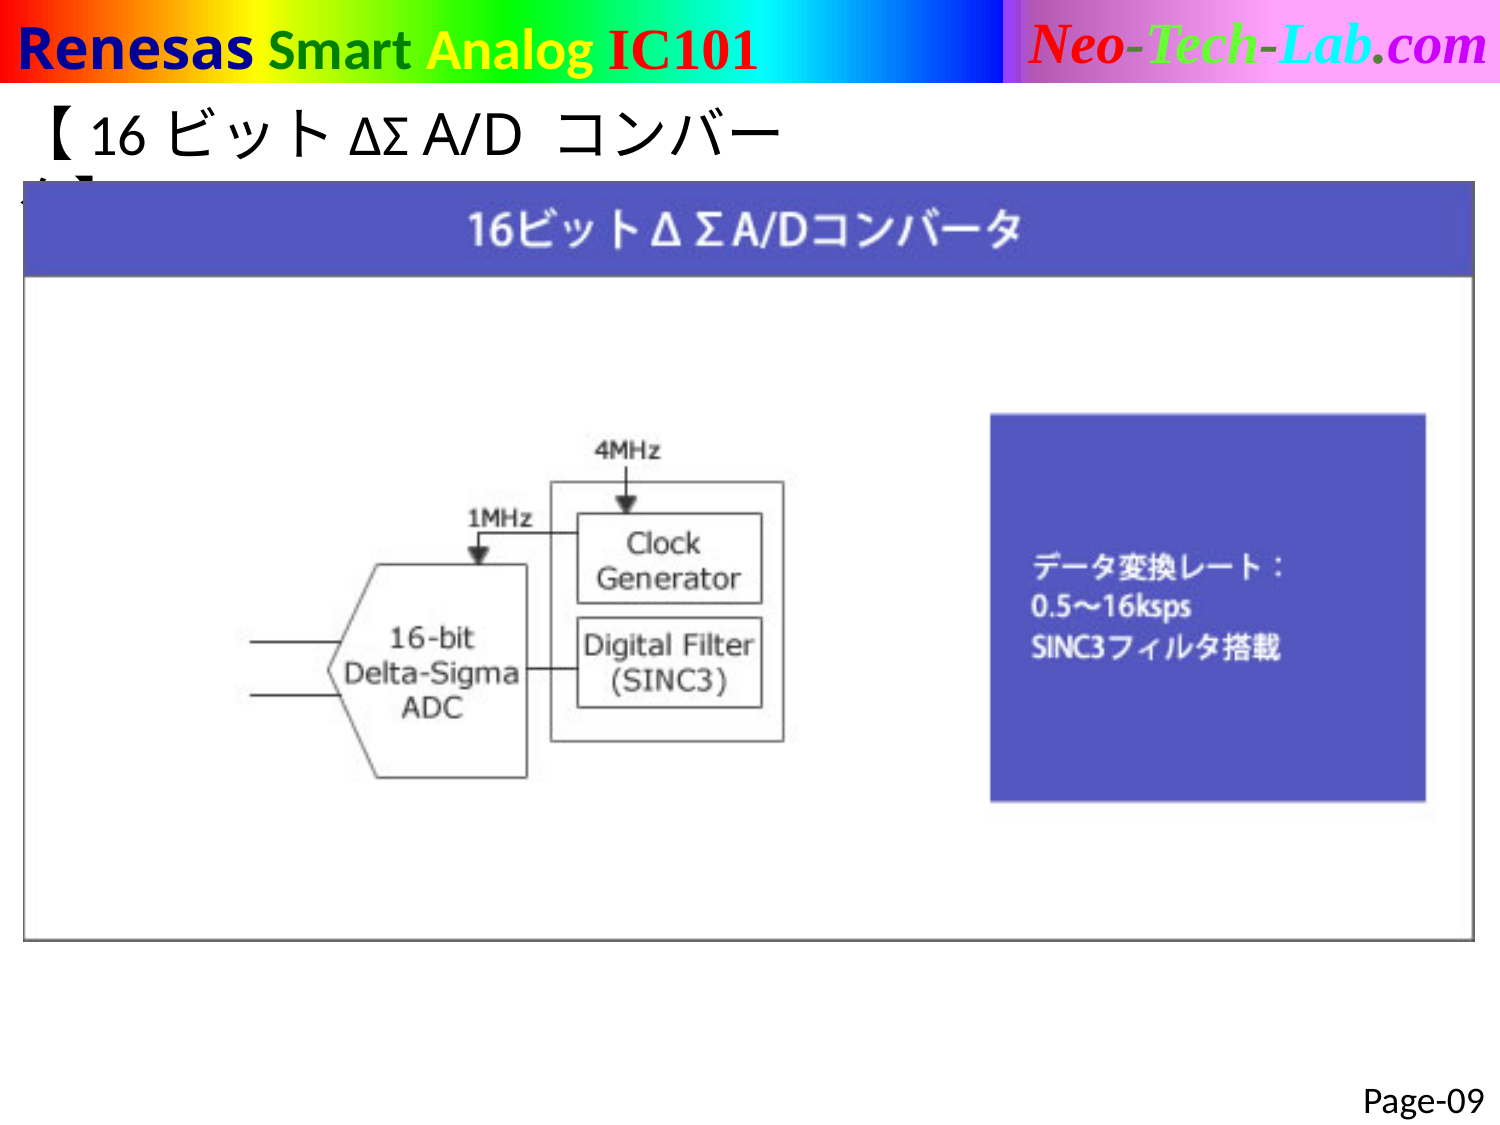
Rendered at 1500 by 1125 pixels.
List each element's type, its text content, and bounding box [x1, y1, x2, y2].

picture [23, 181, 1475, 942]
text_box Page-09 [1334, 1068, 1500, 1125]
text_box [0, 0, 1500, 90]
text_box 【16ビットΔΣ A/D コンバータ】 [1, 90, 909, 245]
